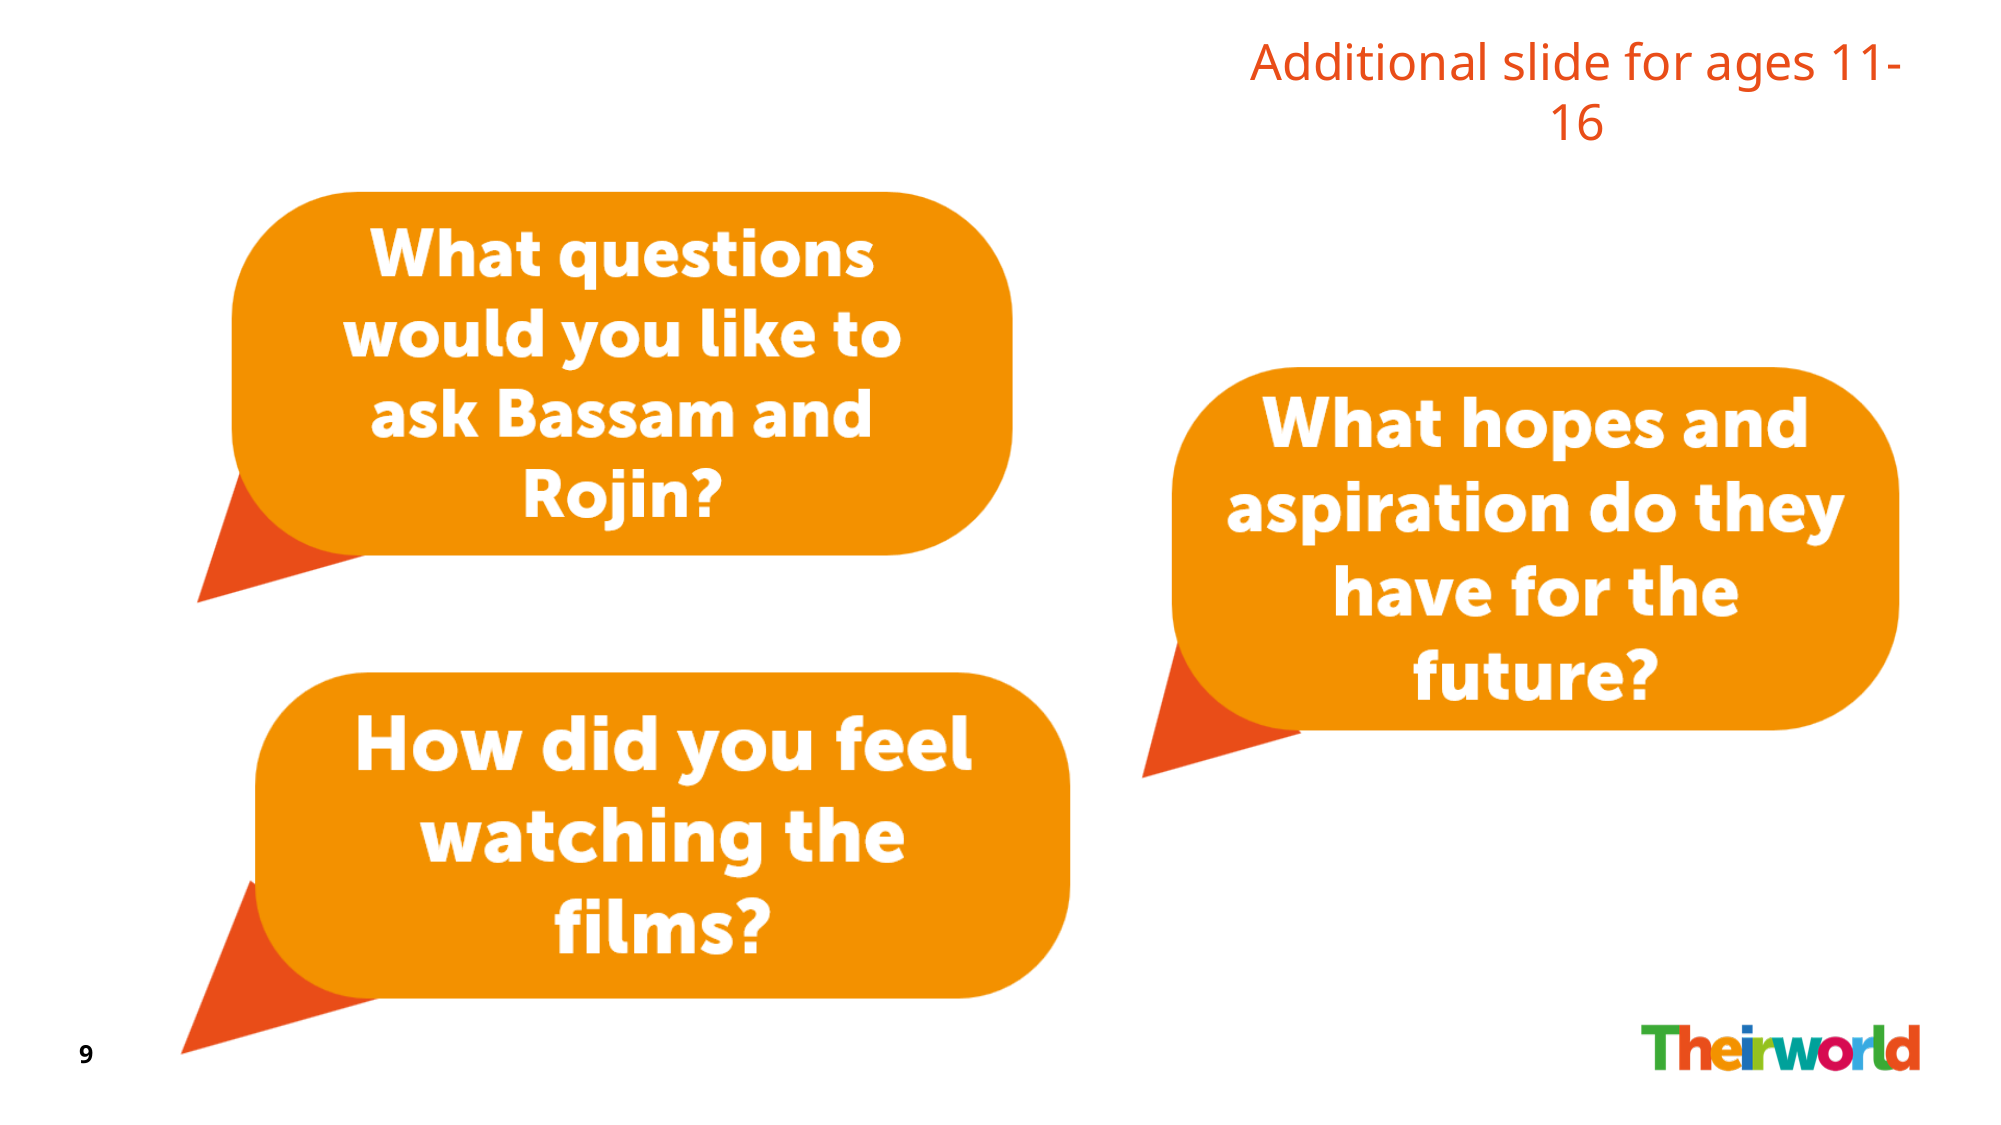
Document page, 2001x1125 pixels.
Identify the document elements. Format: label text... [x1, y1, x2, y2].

picture [1633, 1014, 1928, 1082]
slide_number 9 [79, 1023, 134, 1073]
title Additional slide for ages 11-16 [1218, 35, 1936, 147]
picture [134, 146, 2000, 1101]
